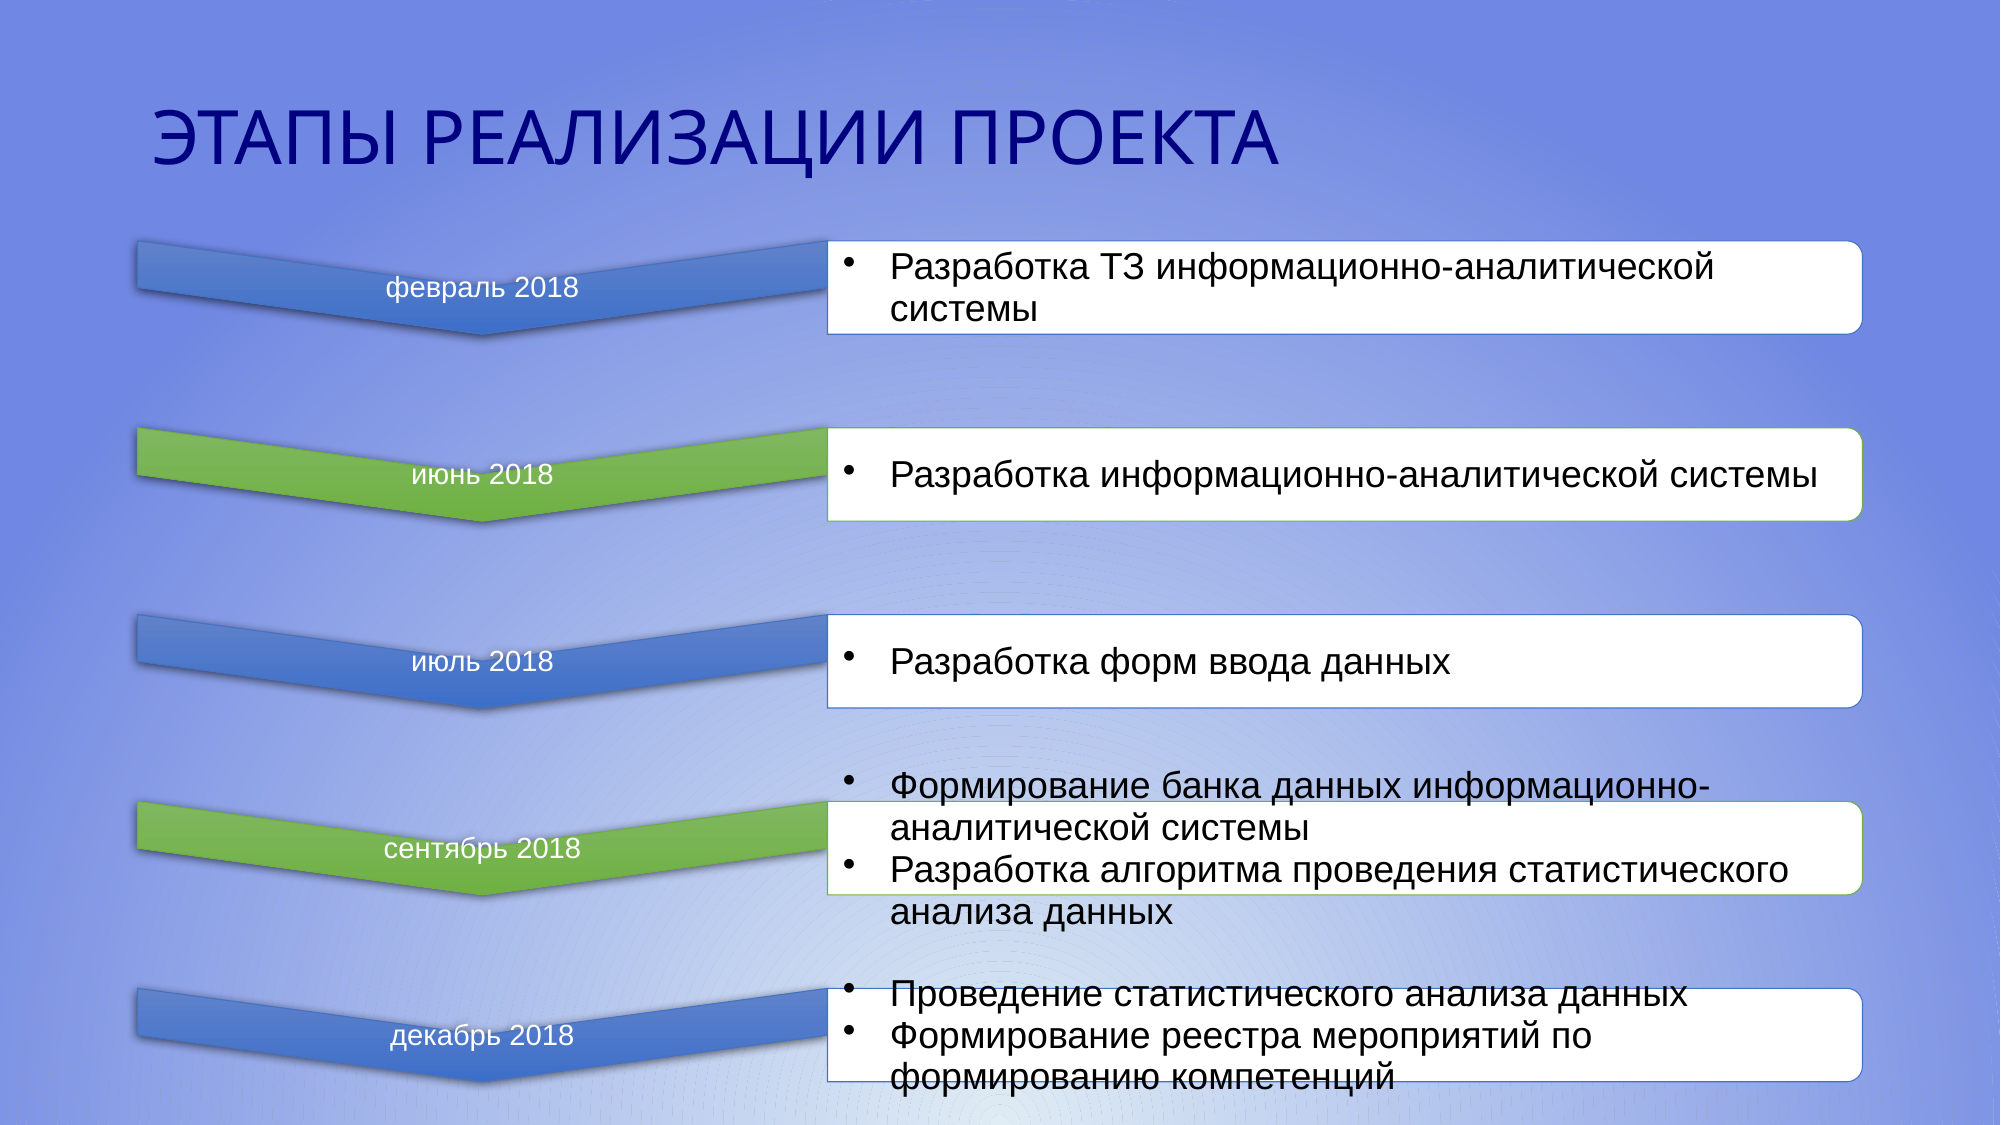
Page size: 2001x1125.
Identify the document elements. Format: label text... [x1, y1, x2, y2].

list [137, 240, 1863, 1082]
title Этапы реализации ПРОЕКТА [137, 59, 1863, 221]
